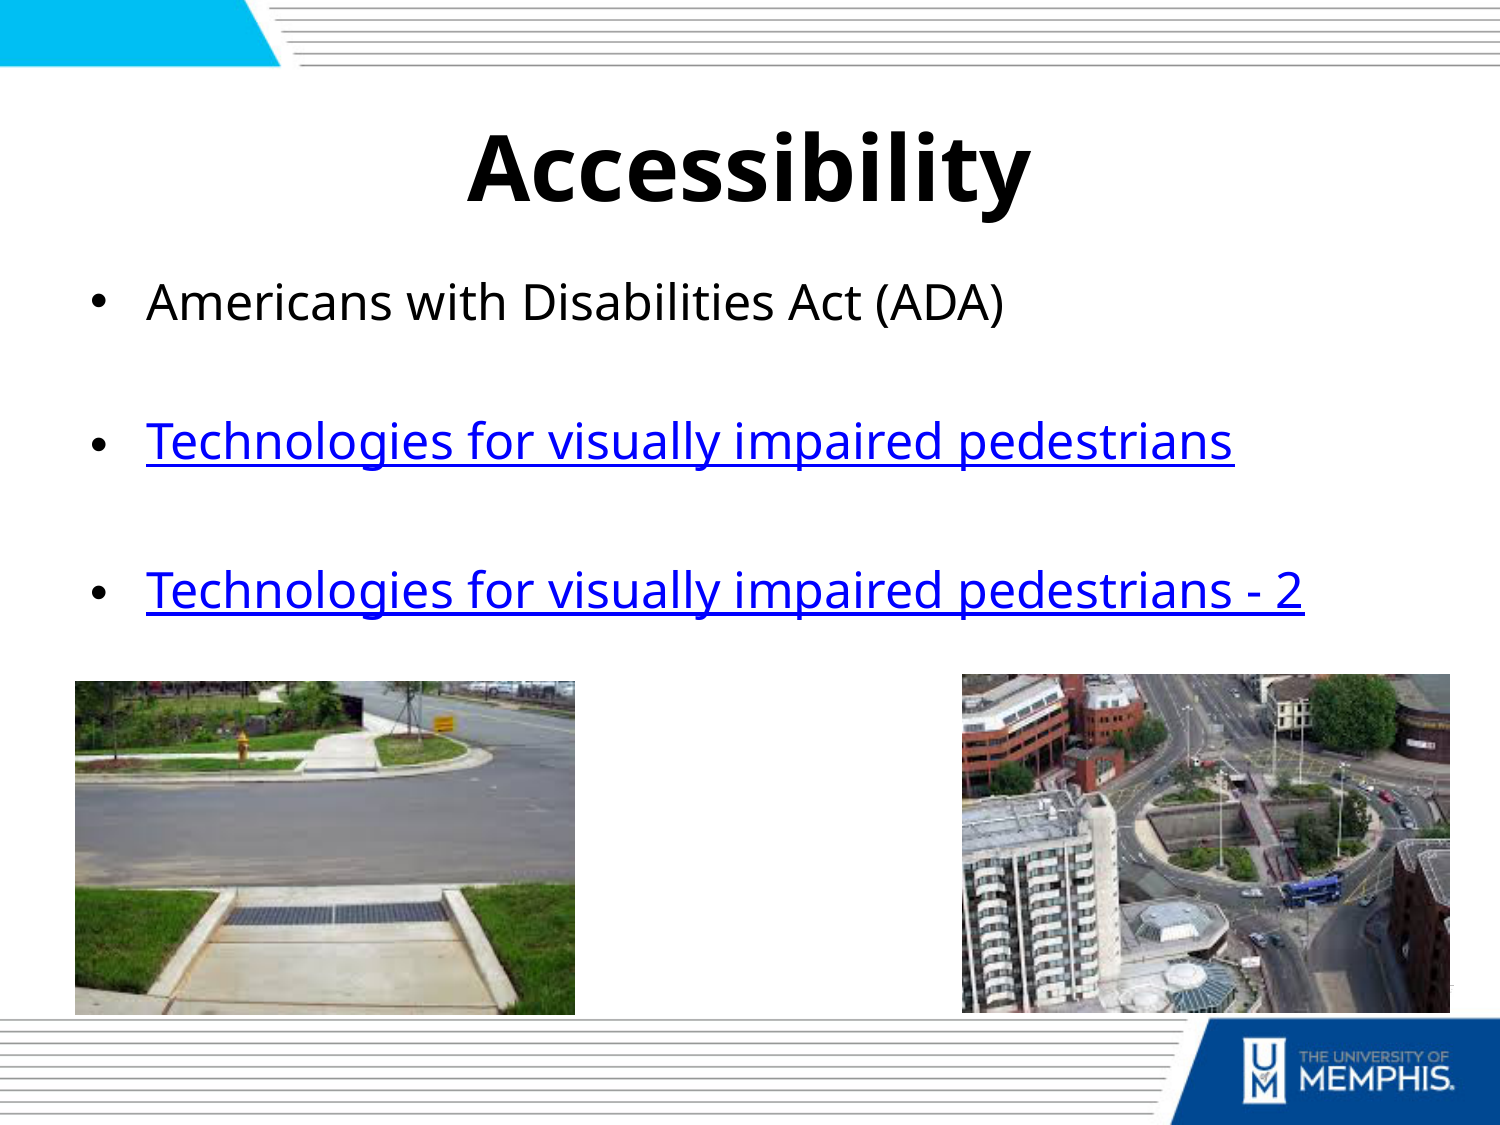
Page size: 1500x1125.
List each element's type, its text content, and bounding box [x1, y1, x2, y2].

list Americans with Disabilities Act (ADA) Technologies for visually impaired pedestrians Technologies for visually impaired pedestrians - 2 [75, 262, 1425, 1005]
title Accessibility [75, 87, 1425, 243]
picture [0, 0, 1500, 1125]
